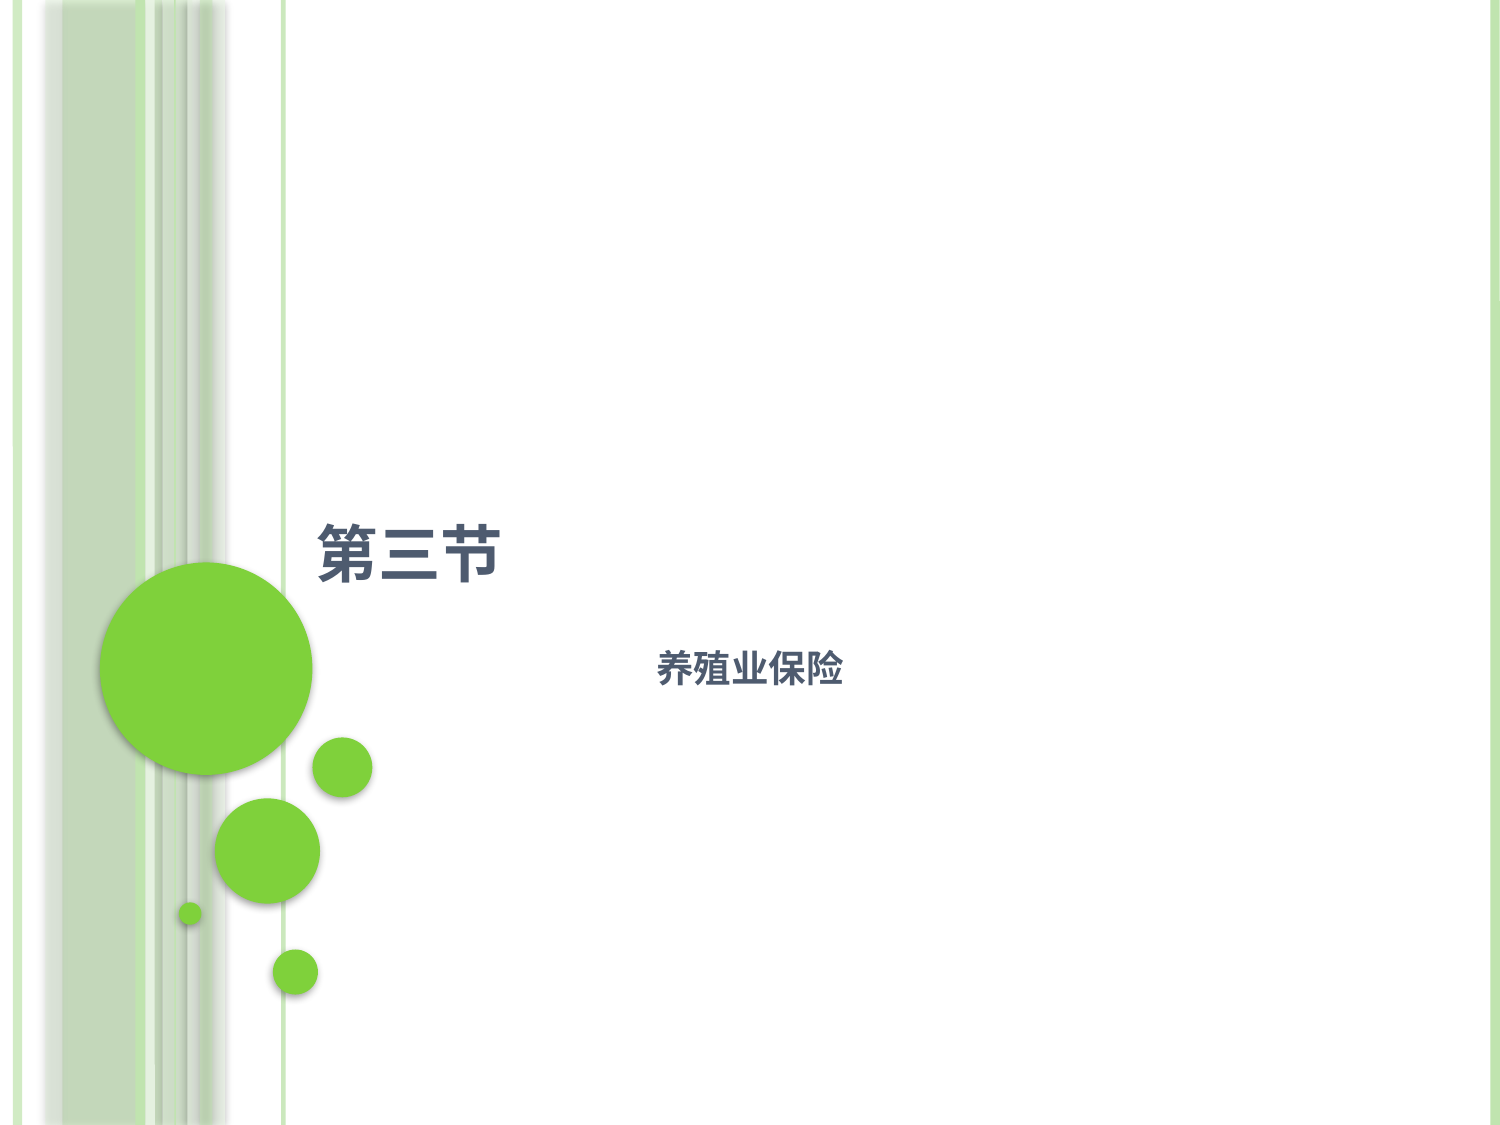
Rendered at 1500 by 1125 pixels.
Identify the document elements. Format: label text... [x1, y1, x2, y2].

subtitle 养殖业保险 [224, 637, 1276, 926]
title 第三节 [301, 356, 1388, 598]
